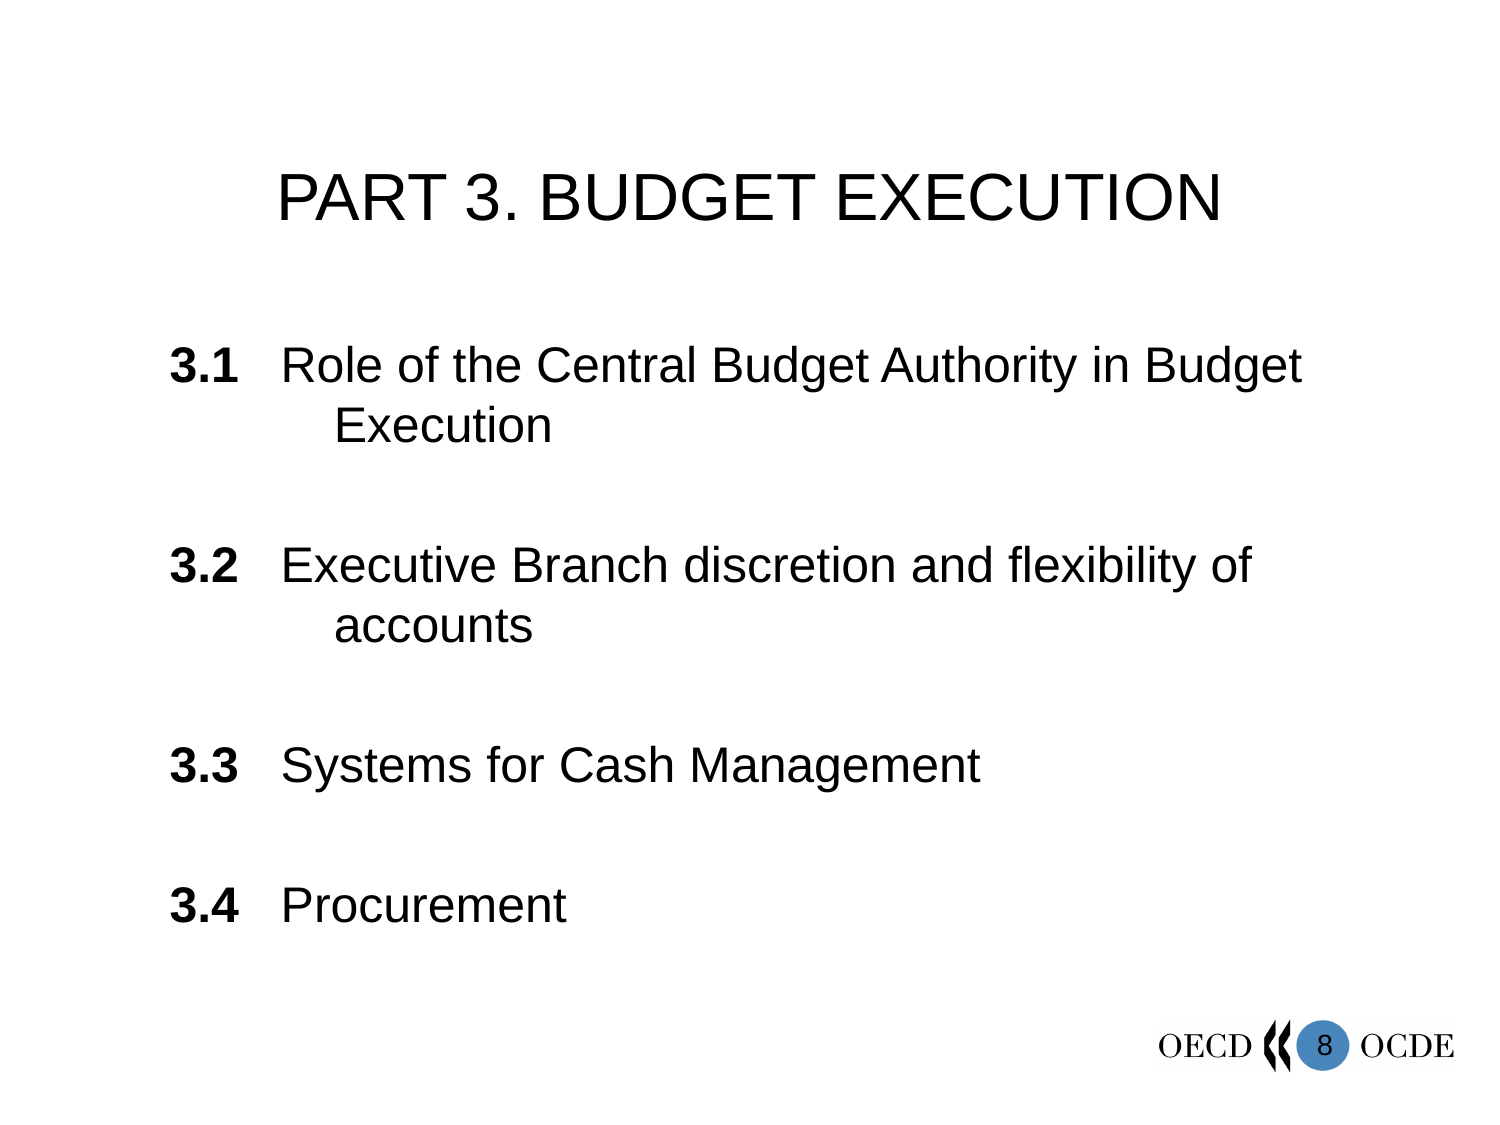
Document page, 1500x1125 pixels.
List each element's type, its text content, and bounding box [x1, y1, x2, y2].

picture [1156, 1018, 1456, 1074]
list 3.1 Role of the Central Budget Authority in Budget Execution 3.2 Executive Branch discretion and flexibility of accounts 3.3 Systems for Cash Management 3.4 Procurement [112, 324, 1388, 1001]
title PART 3. BUDGET EXECUTION [112, 99, 1388, 288]
